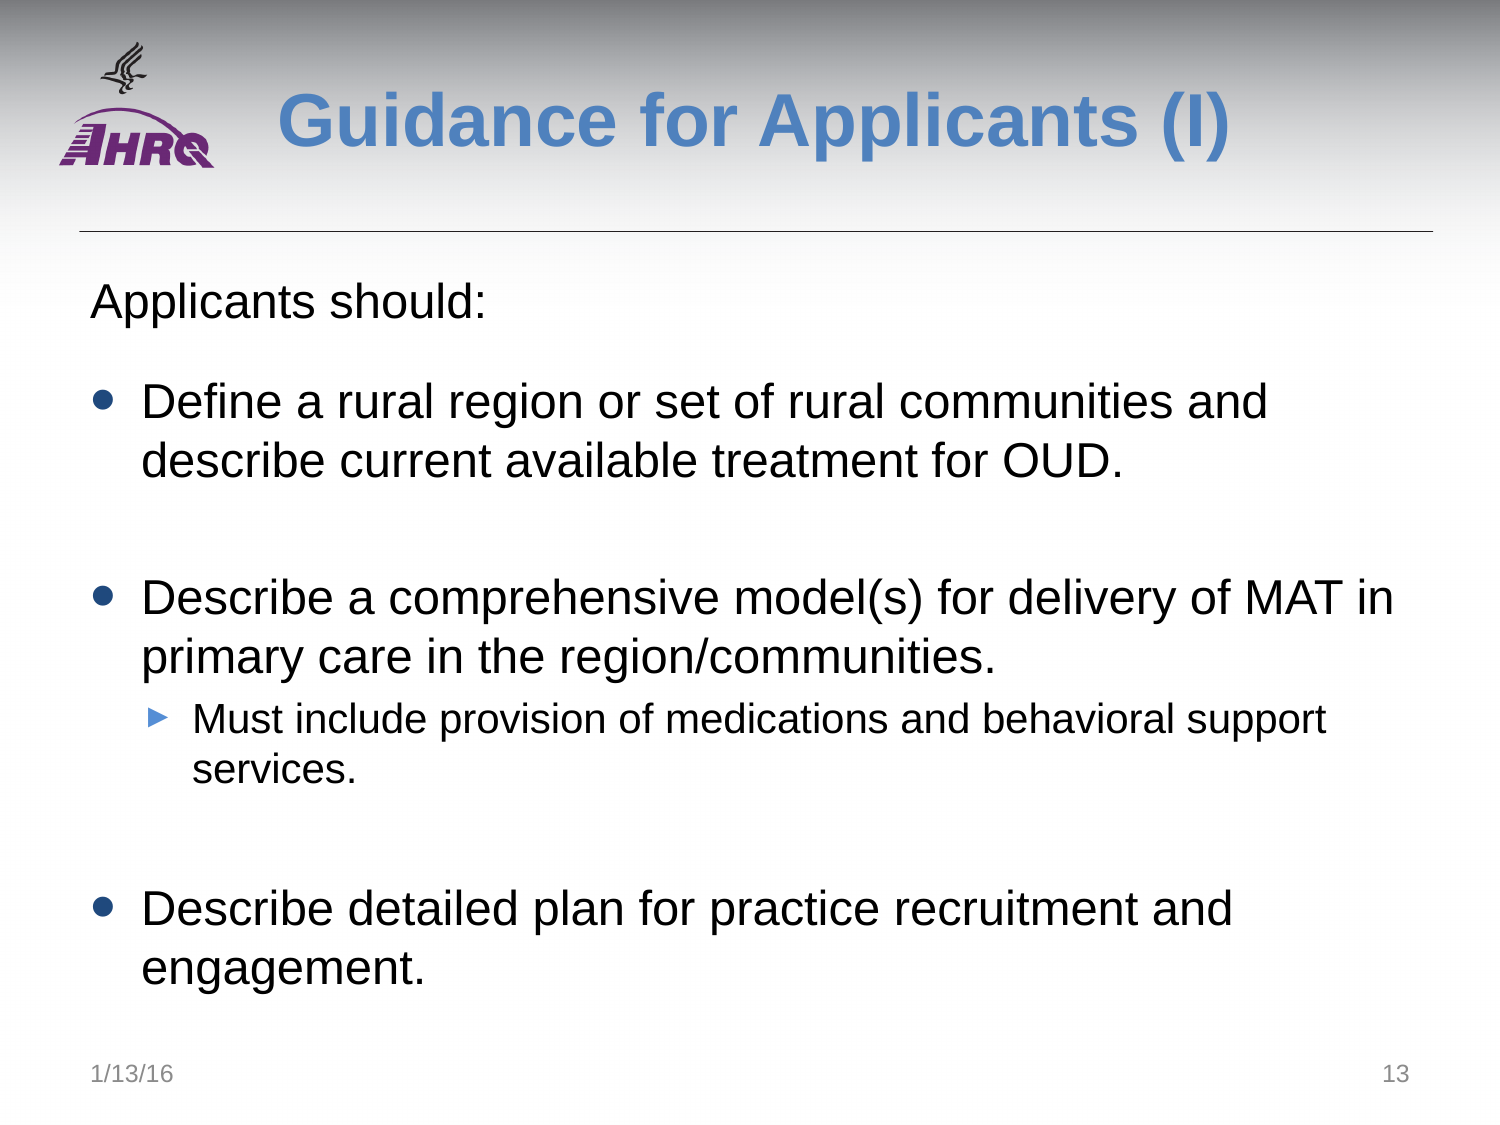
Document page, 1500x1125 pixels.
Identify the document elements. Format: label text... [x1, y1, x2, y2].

title Guidance for Applicants (I) [262, 45, 1425, 188]
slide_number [75, 1042, 425, 1103]
list Applicants should: Define a rural region or set of rural communities and describe current available treatment for OUD. Describe a comprehensive model(s) for delivery of MAT in primary care in the region/communities. Must include provision of medications and behavioral support services. Describe detailed plan for practice recruitment and engagement. [75, 262, 1425, 1005]
slide_number 13 [1074, 1042, 1425, 1103]
picture [0, 0, 1500, 1125]
